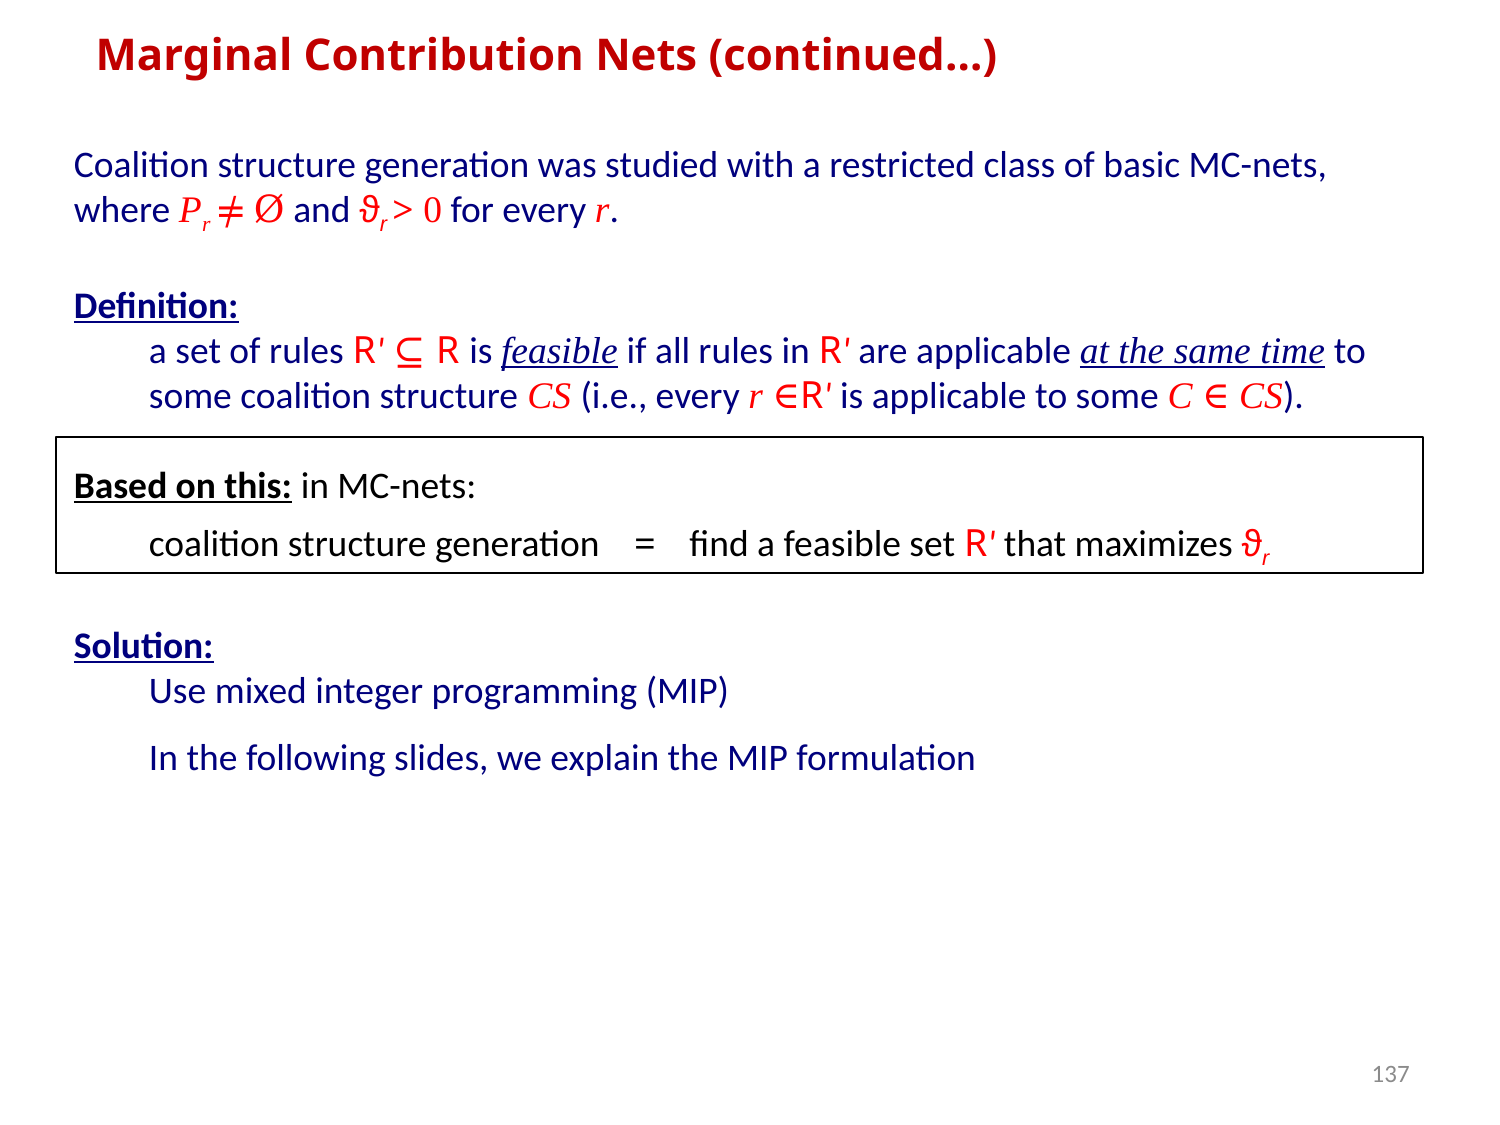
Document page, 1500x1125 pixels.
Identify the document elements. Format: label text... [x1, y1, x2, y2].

text_box [54, 435, 1425, 575]
slide_number 137 [1074, 1042, 1425, 1103]
text_box Marginal Contribution Nets (continued…) [80, 19, 1462, 87]
